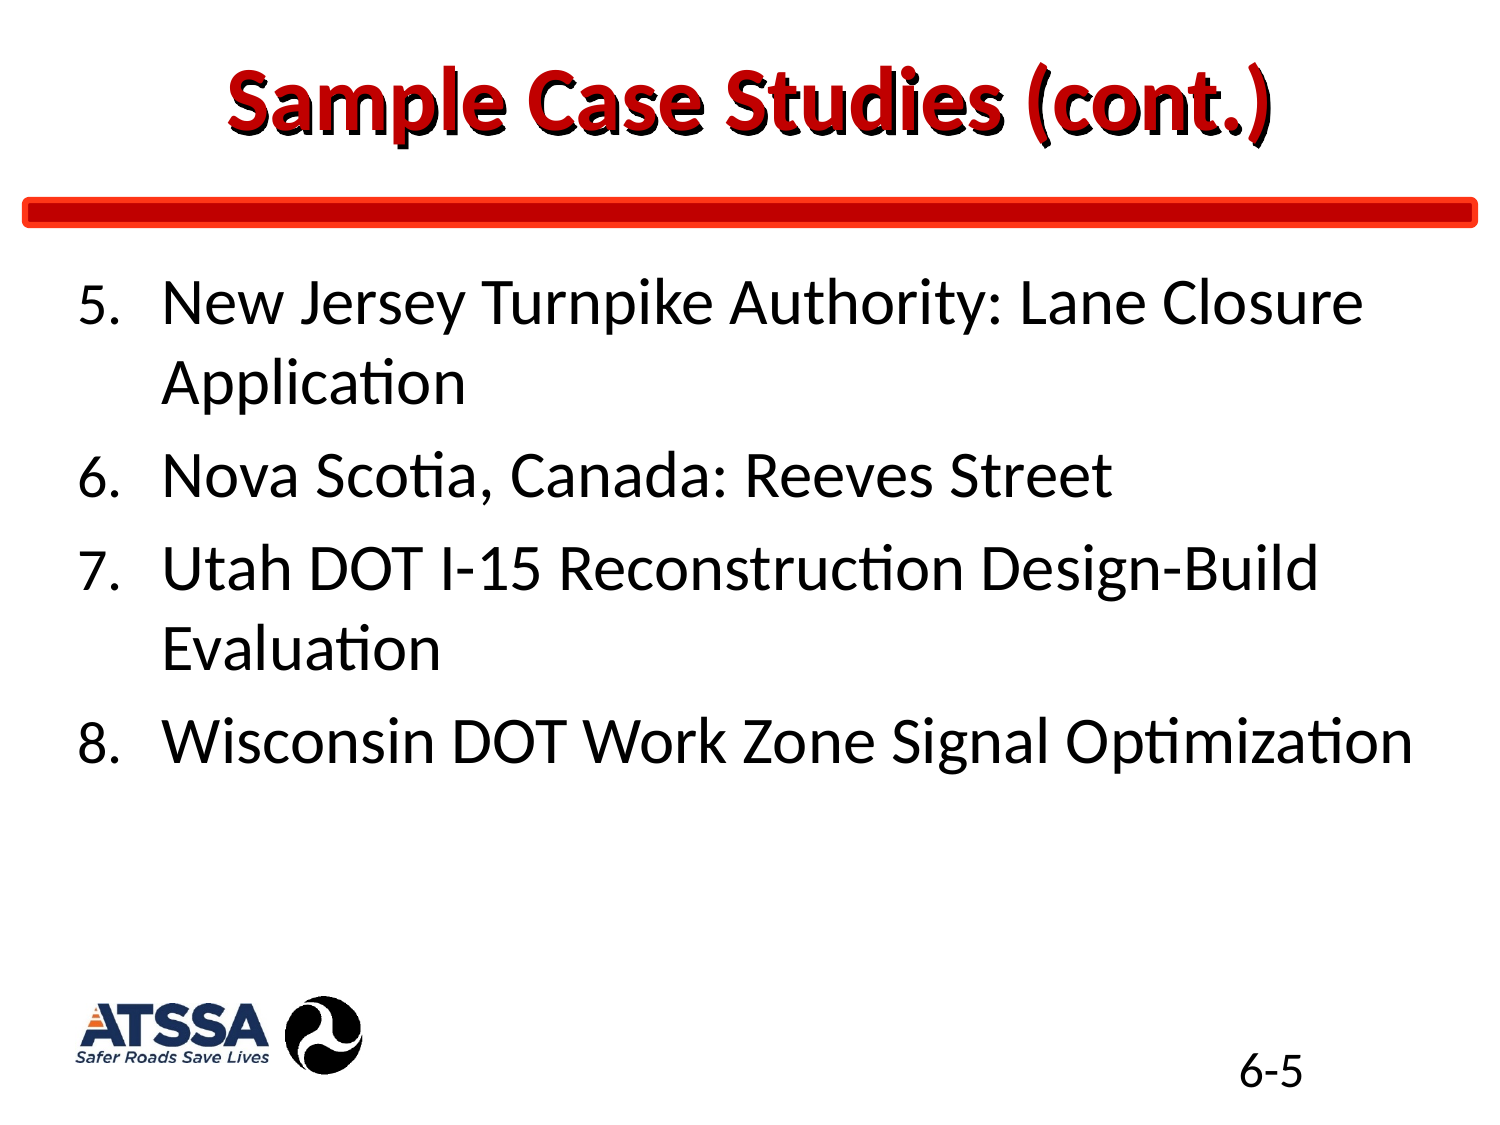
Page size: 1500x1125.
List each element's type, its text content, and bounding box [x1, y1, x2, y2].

title Sample Case Studies (cont.) [0, 0, 1500, 188]
list New Jersey Turnpike Authority: Lane Closure Application Nova Scotia, Canada: Reeves Street Utah DOT I-15 Reconstruction Design-Build Evaluation Wisconsin DOT Work Zone Signal Optimization [62, 249, 1451, 988]
picture [75, 1003, 269, 1063]
picture [276, 989, 370, 1077]
